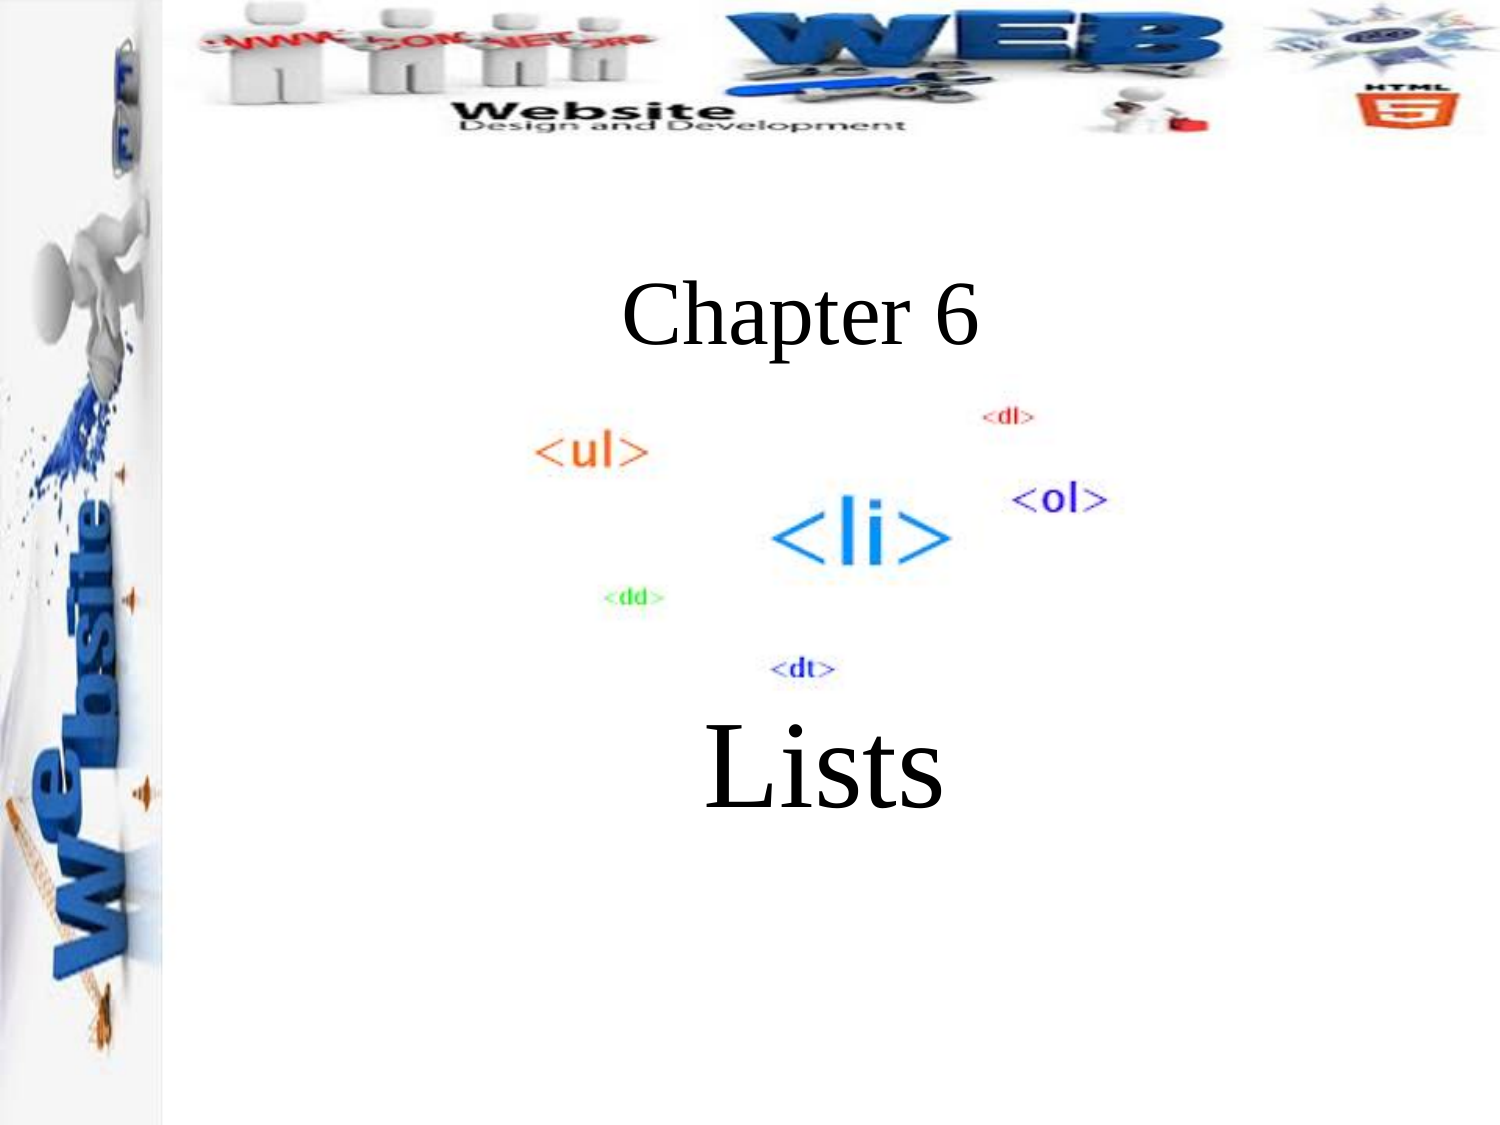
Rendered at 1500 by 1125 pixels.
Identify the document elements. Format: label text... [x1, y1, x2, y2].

subtitle Lists [300, 675, 1350, 963]
title Chapter 6 [174, 187, 1450, 429]
picture [0, 0, 1500, 1125]
